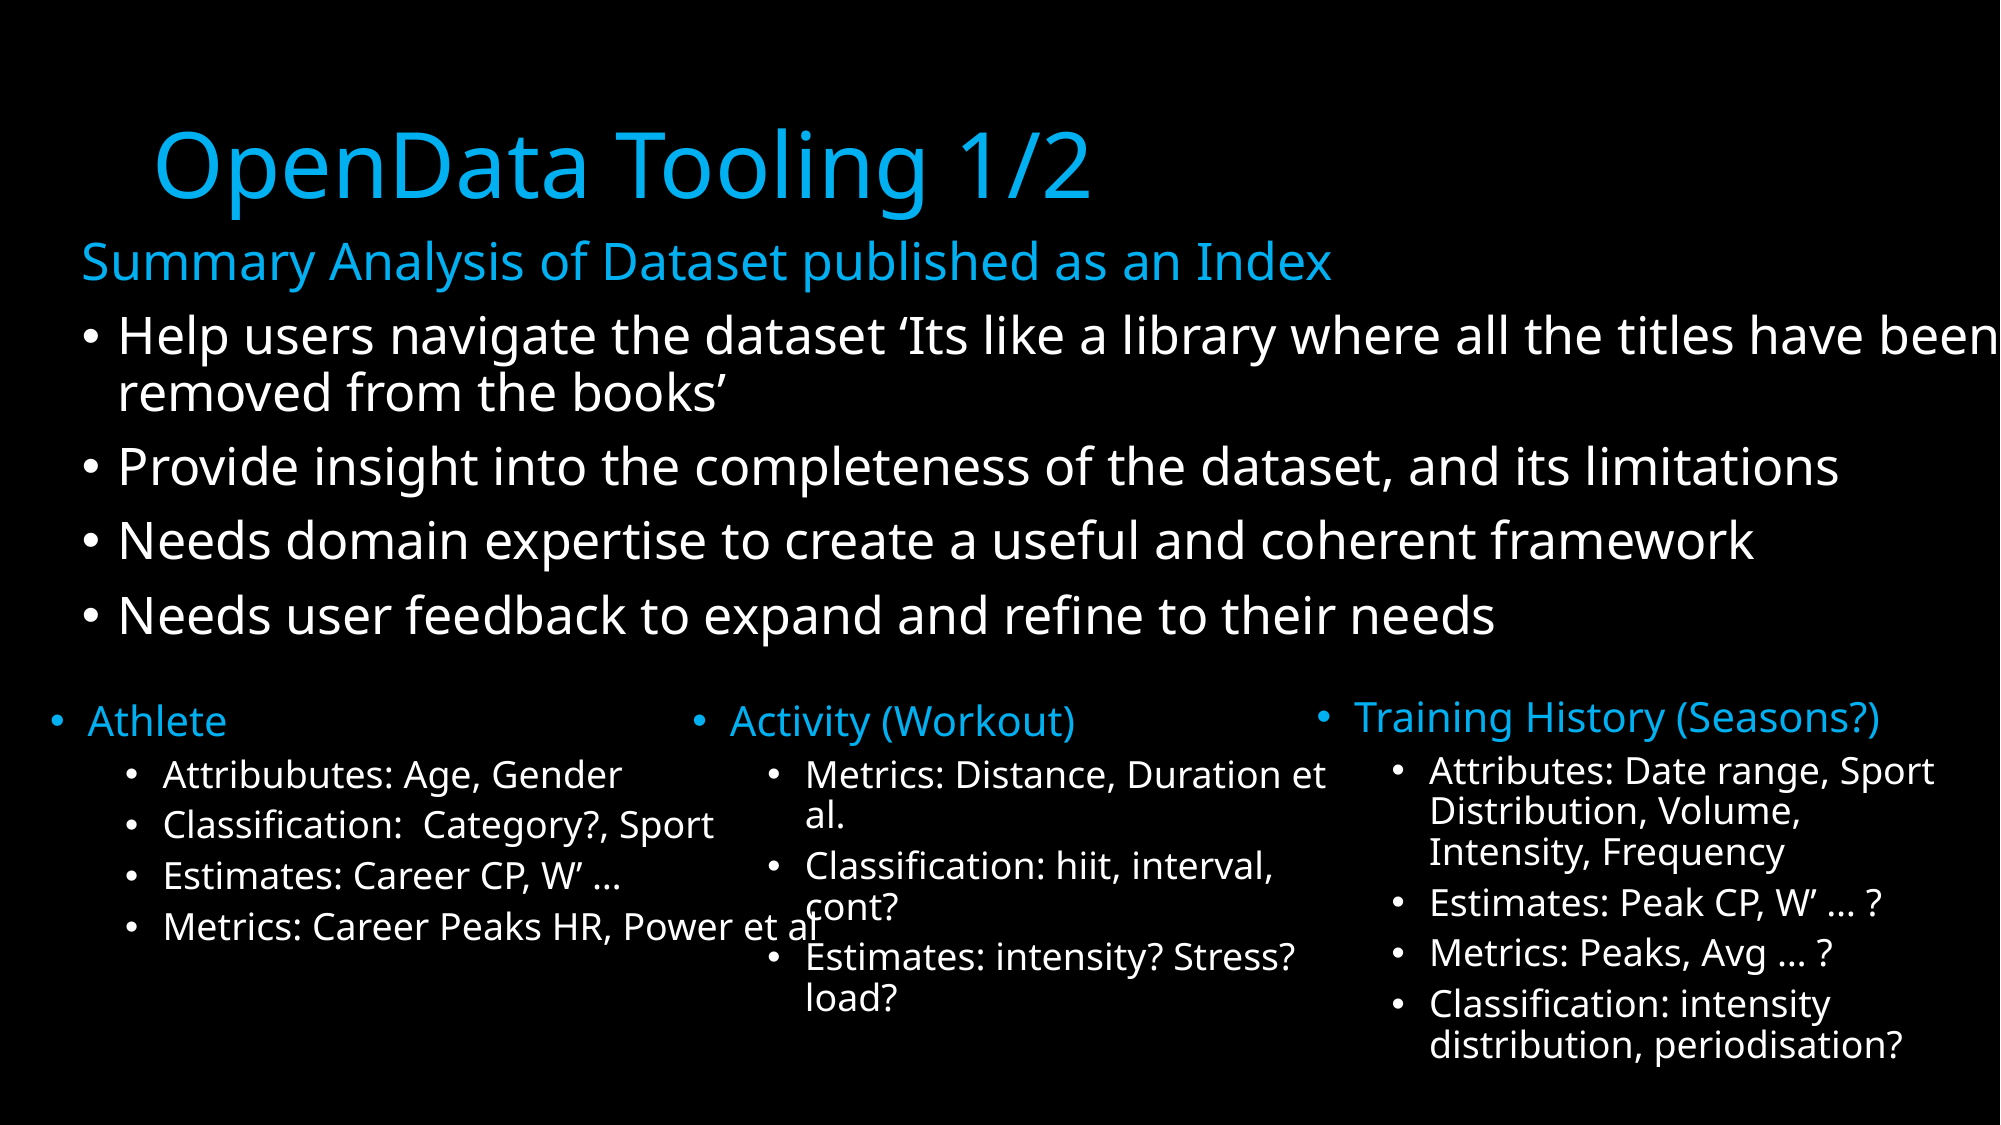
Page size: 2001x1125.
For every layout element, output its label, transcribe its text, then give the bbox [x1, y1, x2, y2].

text_box Athlete Attribubutes: Age, Gender Classification: Category?, Sport Estimates: Career CP, W’ … Metrics: Career Peaks HR, Power et al [34, 692, 677, 1125]
title OpenData Tooling 1/2 [137, 59, 1863, 228]
text_box Activity (Workout) Metrics: Distance, Duration et al. Classification: hiit, interval, cont? Estimates: intensity? Stress? load? [677, 692, 1390, 1125]
text_box Training History (Seasons?) Attributes: Date range, Sport Distribution, Volume, Intensity, Frequency Estimates: Peak CP, W’ … ? Metrics: Peaks, Avg … ? Classification: intensity distribution, periodisation? [1301, 688, 1957, 1108]
list Summary Analysis of Dataset published as an Index Help users navigate the dataset ‘Its like a library where all the titles have been removed from the books’ Provide insight into the completeness of the dataset, and its limitations Needs domain expertise to create a useful and coherent framework Needs user feedback to expand and refine to their needs [66, 228, 2000, 661]
